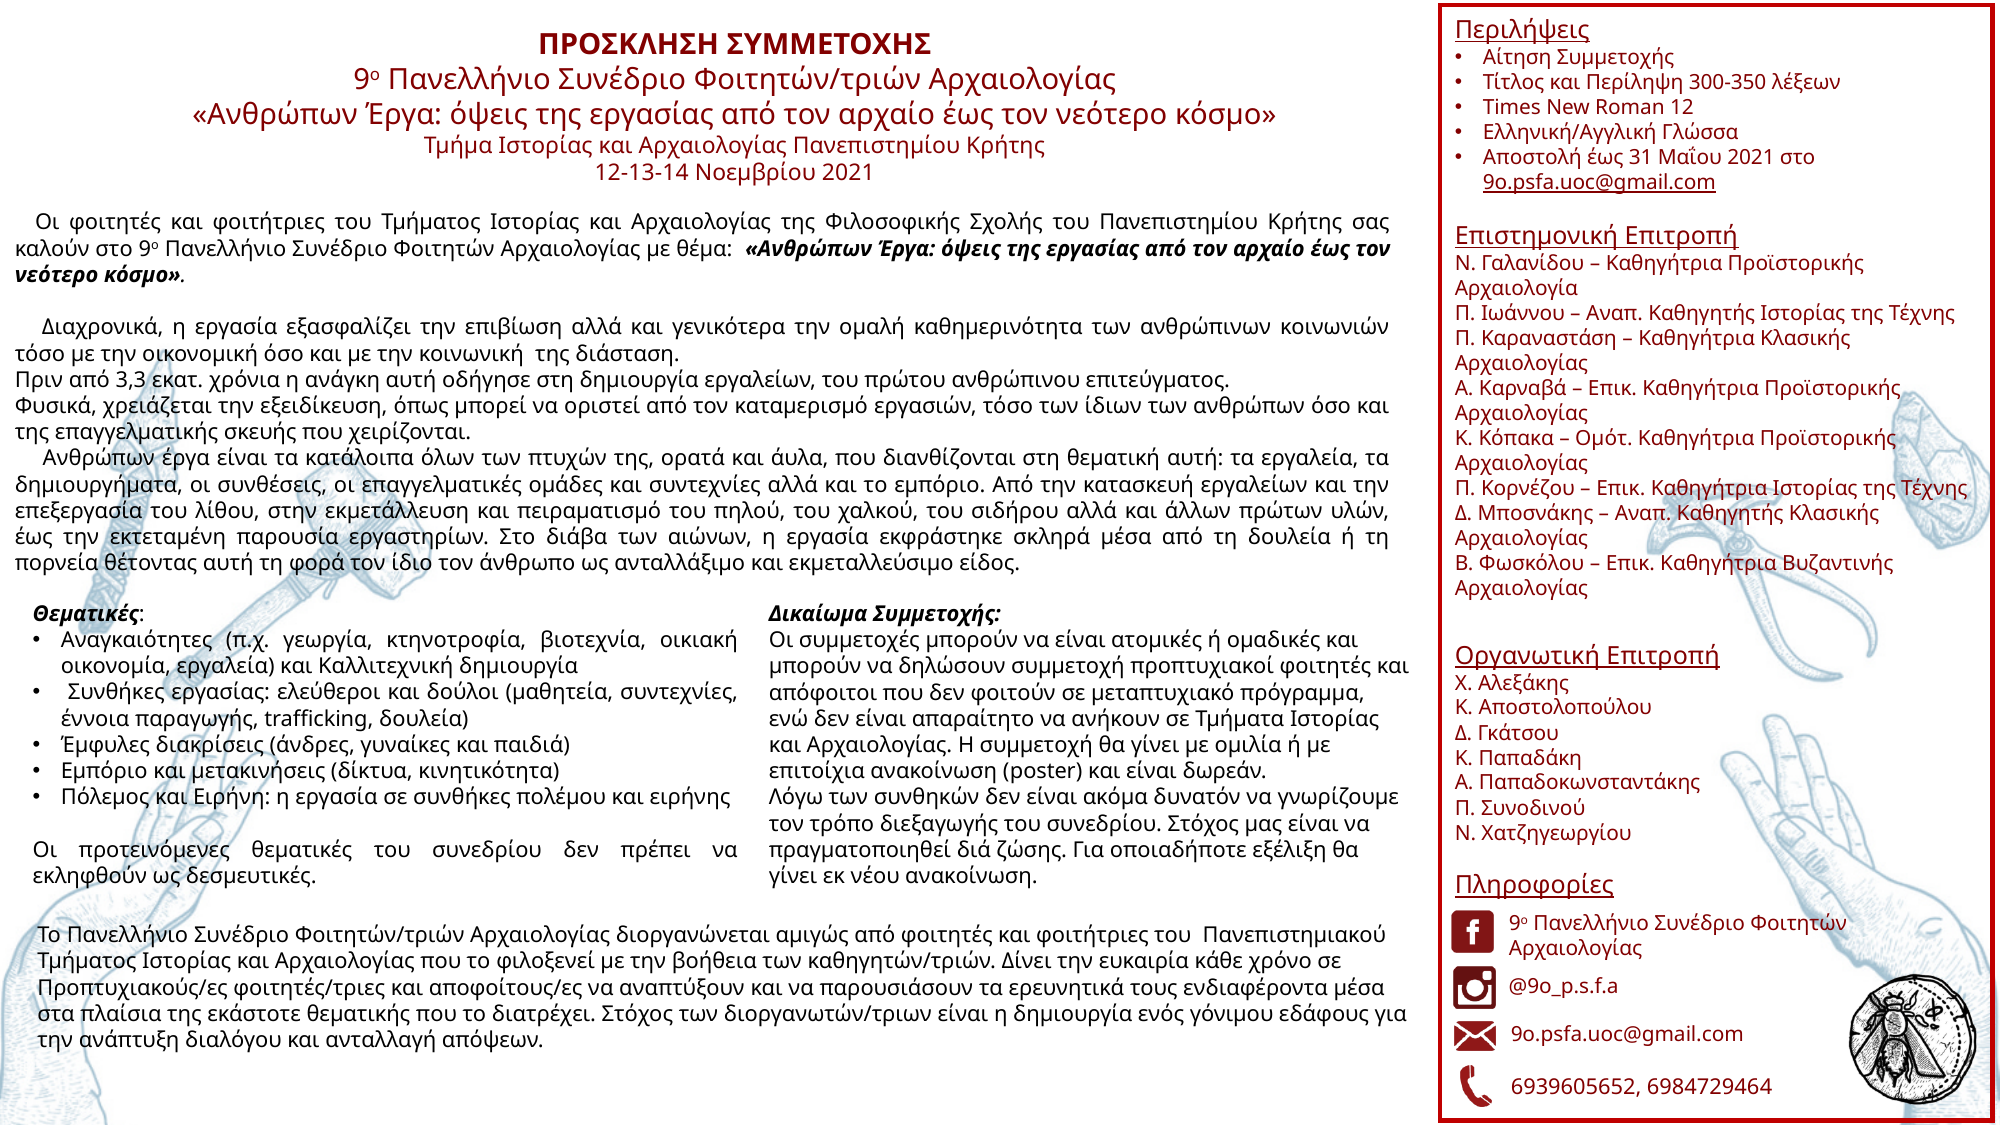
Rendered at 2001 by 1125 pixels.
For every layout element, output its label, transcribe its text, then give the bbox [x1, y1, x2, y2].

picture [1453, 966, 1496, 1009]
text_box Δικαίωμα Συμμετοχής: Οι συμμετοχές μπορούν να είναι ατομικές ή ομαδικές και μπορούν να δηλώσουν συμμετοχή προπτυχιακοί φοιτητές και απόφοιτοι που δεν φοιτούν σε μεταπτυχιακό πρόγραμμα, ενώ δεν είναι απαραίτητο να ανήκουν σε Τμήματα Ιστορίας και Αρχαιολογίας. Η συμμετοχή θα γίνει με ομιλία ή με επιτοίχια ανακοίνωση (poster) και είναι δωρεάν. Λόγω των συνθηκών δεν είναι ακόμα δυνατόν να γνωρίζουμε τον τρόπο διεξαγωγής του συνεδρίου. Στόχος μας είναι να πραγματοποιηθεί διά ζώσης. Για οποιαδήποτε εξέλιξη θα γίνει εκ νέου ανακοίνωση. [754, 592, 1426, 887]
picture [1593, 320, 2000, 1125]
picture [1460, 1065, 1492, 1107]
text_box [1439, 4, 1994, 1121]
text_box Θεματικές: Αναγκαιότητες (π.χ. γεωργία, κτηνοτροφία, βιοτεχνία, οικιακή οικονομία, εργαλεία) και Καλλιτεχνική δημιουργία Συνθήκες εργασίας: ελεύθεροι και δούλοι (μαθητεία, συντεχνίες, έννοια παραγωγής, trafficking, δουλεία) Έμφυλες διακρίσεις (άνδρες, γυναίκες και παιδιά) Εμπόριο και μετακινήσεις (δίκτυα, κινητικότητα) Πόλεμος και Ειρήνη: η εργασία σε συνθήκες πολέμου και ειρήνης Οι προτεινόμενες θεματικές του συνεδρίου δεν πρέπει να εκληφθούν ως δεσμευτικές. [459, 592, 754, 922]
text_box 6939605652, 6984729464 [1496, 1065, 1593, 1107]
picture [1454, 1021, 1496, 1051]
text_box @9o_p.s.f.a [1493, 965, 1593, 1006]
picture [0, 322, 459, 1125]
text_box Το Πανελλήνιο Συνέδριο Φοιτητών/τριών Αρχαιολογίας διοργανώνεται αμιγώς από φοιτητές και φοιτήτριες του Πανεπιστημιακού Τμήματος Ιστορίας και Αρχαιολογίας που το φιλοξενεί με την βοήθεια των καθηγητών/τριών. Δίνει την ευκαιρία κάθε χρόνο σε Προπτυχιακούς/ες φοιτητές/τριες και αποφοίτους/ες να αναπτύξουν και να παρουσιάσουν τα ερευνητικά τους ενδιαφέροντα μέσα στα πλαίσια της εκάστοτε θεματικής που το διατρέχει. Στόχος των διοργανωτών/τριων είναι η δημιουργία ενός γόνιμου εδάφους για την ανάπτυξη διαλόγου και ανταλλαγή απόψεων. [459, 887, 1434, 1105]
text_box 9o.psfa.uoc@gmail.cοm [1495, 1013, 1593, 1053]
text_box 9ο Πανελλήνιο Συνέδριο Φοιτητών Αρχαιολογίας [1494, 902, 1593, 965]
text_box ΠΡΟΣΚΛΗΣΗ ΣΥΜΜΕΤΟΧΗΣ 9ο Πανελλήνιο Συνέδριο Φοιτητών/τριών Αρχαιολογίας «Ανθρώπων Έργα: όψεις της εργασίας από τον αρχαίο έως τον νεότερο κόσμο» Τμήμα Ιστορίας και Αρχαιολογίας Πανεπιστημίου Κρήτης 12-13-14 Νοεμβρίου 2021 [126, 18, 1344, 171]
picture [1451, 910, 1494, 953]
text_box Οι φοιτητές και φοιτήτριες του Τμήματος Ιστορίας και Αρχαιολογίας της Φιλοσοφικής Σχολής του Πανεπιστημίου Κρήτης σας καλούν στο 9ο Πανελλήνιο Συνέδριο Φοιτητών Αρχαιολογίας με θέμα: «Ανθρώπων Έργα: όψεις της εργασίας από τον αρχαίο έως τον νεότερο κόσμο». Διαχρονικά, η εργασία εξασφαλίζει την επιβίωση αλλά και γενικότερα την ομαλή καθημερινότητα των ανθρώπινων κοινωνιών τόσο με την οικονομική όσο και με την κοινωνική της διάσταση. Πριν από 3,3 εκατ. χρόνια η ανάγκη αυτή οδήγησε στη δημιουργία εργαλείων, του πρώτου ανθρώπινου επιτεύγματος. Φυσικά, χρειάζεται την εξειδίκευση, όπως μπορεί να οριστεί από τον καταμερισμό εργασιών, τόσο των ίδιων των ανθρώπων όσο και της επαγγελματικής σκευής που χειρίζονται. Ανθρώπων έργα είναι τα κατάλοιπα όλων των πτυχών της, ορατά και άυλα, που διανθίζονται στη θεματική αυτή: τα εργαλεία, τα δημιουργήματα, οι συνθέσεις, οι επαγγελματικές ομάδες και συντεχνίες αλλά και το εμπόριο. Από την κατασκευή εργαλείων και την επεξεργασία του λίθου, στην εκμετάλλευση και πειραματισμό του πηλού, του χαλκού, του σιδήρου αλλά και άλλων πρώτων υλών, έως την εκτεταμένη παρουσία εργαστηρίων. Στο διάβα των αιώνων, η εργασία εκφράστηκε σκληρά μέσα από τη δουλεία ή τη πορνεία θέτοντας αυτή τη φορά τον ίδιο τον άνθρωπο ως ανταλλάξιμο και εκμεταλλεύσιμο είδος. [0, 171, 1407, 592]
